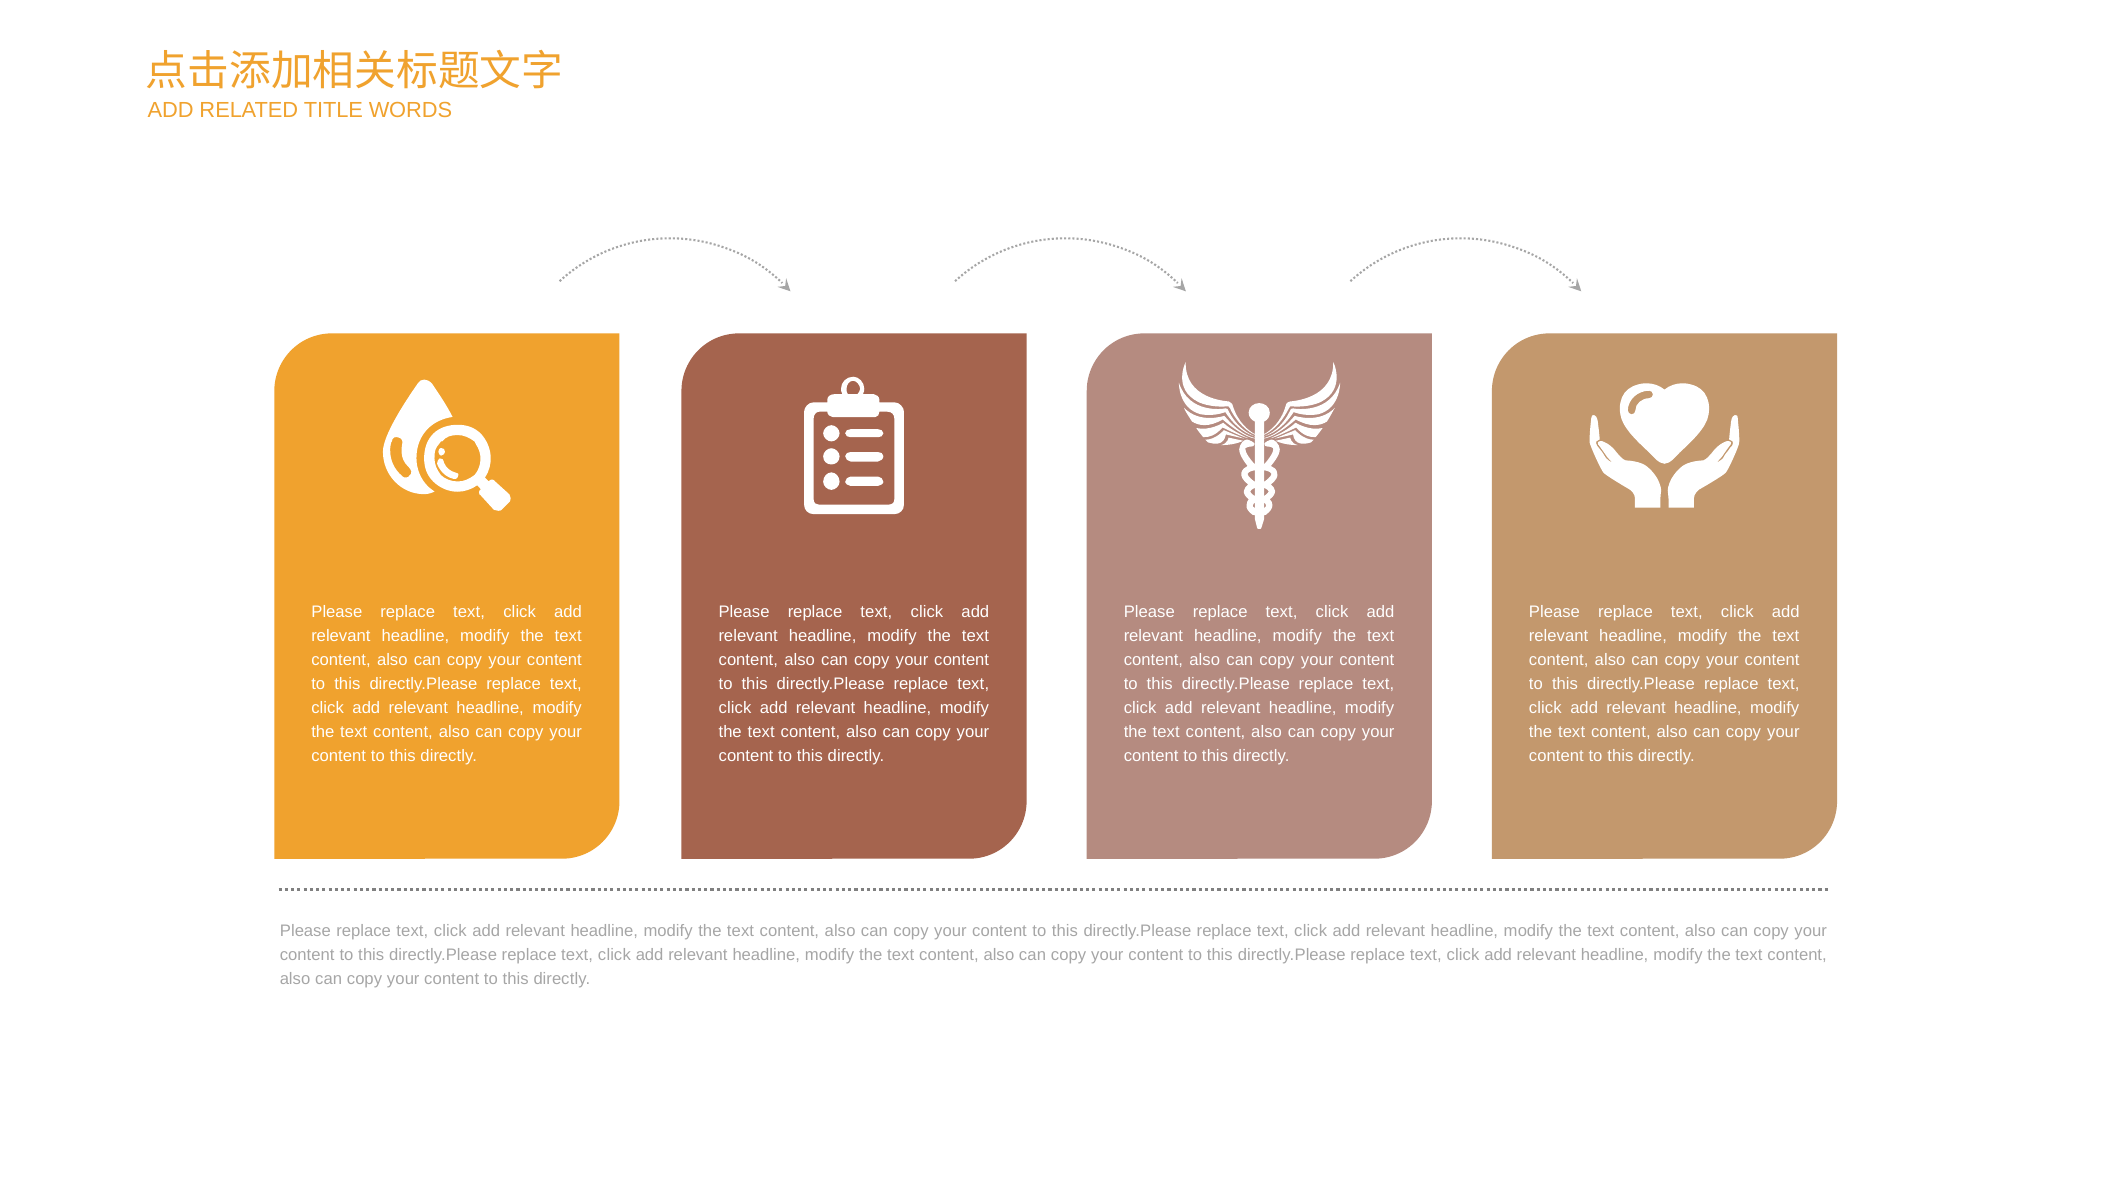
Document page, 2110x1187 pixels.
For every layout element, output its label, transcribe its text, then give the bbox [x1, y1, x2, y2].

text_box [382, 379, 511, 512]
text_box [680, 332, 1028, 860]
text_box [1490, 332, 1839, 860]
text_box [804, 376, 904, 515]
text_box [1085, 332, 1433, 860]
text_box [273, 332, 621, 860]
text_box [1350, 237, 1582, 402]
text_box Please replace text, click add relevant headline, modify the text content, also can copy your content to this directly.Please replace text, click add relevant headline, modify the text content, also can copy your content to this directly. [311, 597, 583, 765]
text_box [954, 237, 1186, 402]
text_box Please replace text, click add relevant headline, modify the text content, also can copy your content to this directly.Please replace text, click add relevant headline, modify the text content, also can copy your content to this directly. [718, 597, 990, 765]
text_box [559, 237, 791, 402]
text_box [1589, 383, 1740, 508]
text_box Please replace text, click add relevant headline, modify the text content, also can copy your content to this directly.Please replace text, click add relevant headline, modify the text content, also can copy your content to this directly. [1123, 597, 1395, 765]
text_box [1171, 361, 1347, 529]
text_box Please replace text, click add relevant headline, modify the text content, also can copy your content to this directly.Please replace text, click add relevant headline, modify the text content, also can copy your content to this directly. [1528, 597, 1800, 765]
text_box ADD RELATED TITLE WORDS [147, 96, 453, 123]
text_box Please replace text, click add relevant headline, modify the text content, also can copy your content to this directly.Please replace text, click add relevant headline, modify the text content, also can copy your content to this directly.Please replace text, click add relevant headline, modify the text content, also can copy your content to this directly.Please replace text, click add relevant headline, modify the text content, also can copy your content to this directly. [279, 916, 1830, 989]
text_box 点击添加相关标题文字 [145, 43, 564, 95]
